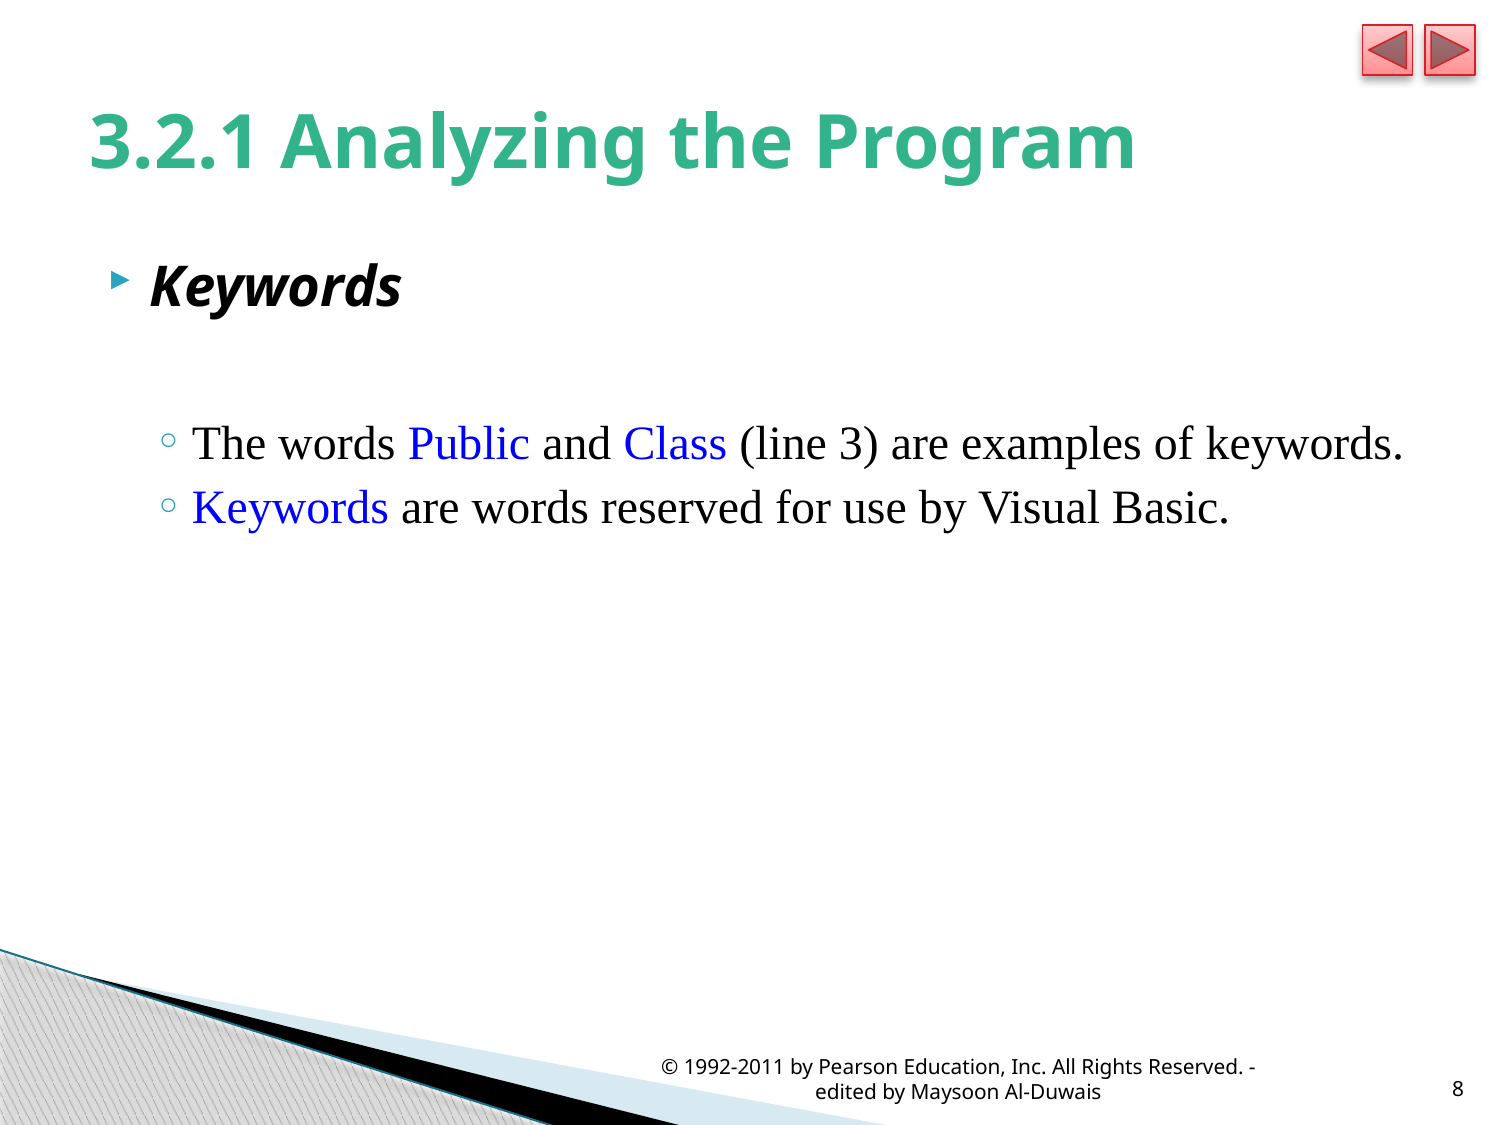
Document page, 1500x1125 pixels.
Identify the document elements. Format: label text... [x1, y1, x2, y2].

slide_number 8 [1418, 1051, 1479, 1112]
footer © 1992-2011 by Pearson Education, Inc. All Rights Reserved. - edited by Maysoon Al-Duwais [612, 1051, 1305, 1112]
title 3.2.1 Analyzing the Program [75, 45, 1425, 233]
list Keywords The words Public and Class (line 3) are examples of keywords. Keywords are words reserved for use by Visual Basic. [74, 242, 1426, 986]
